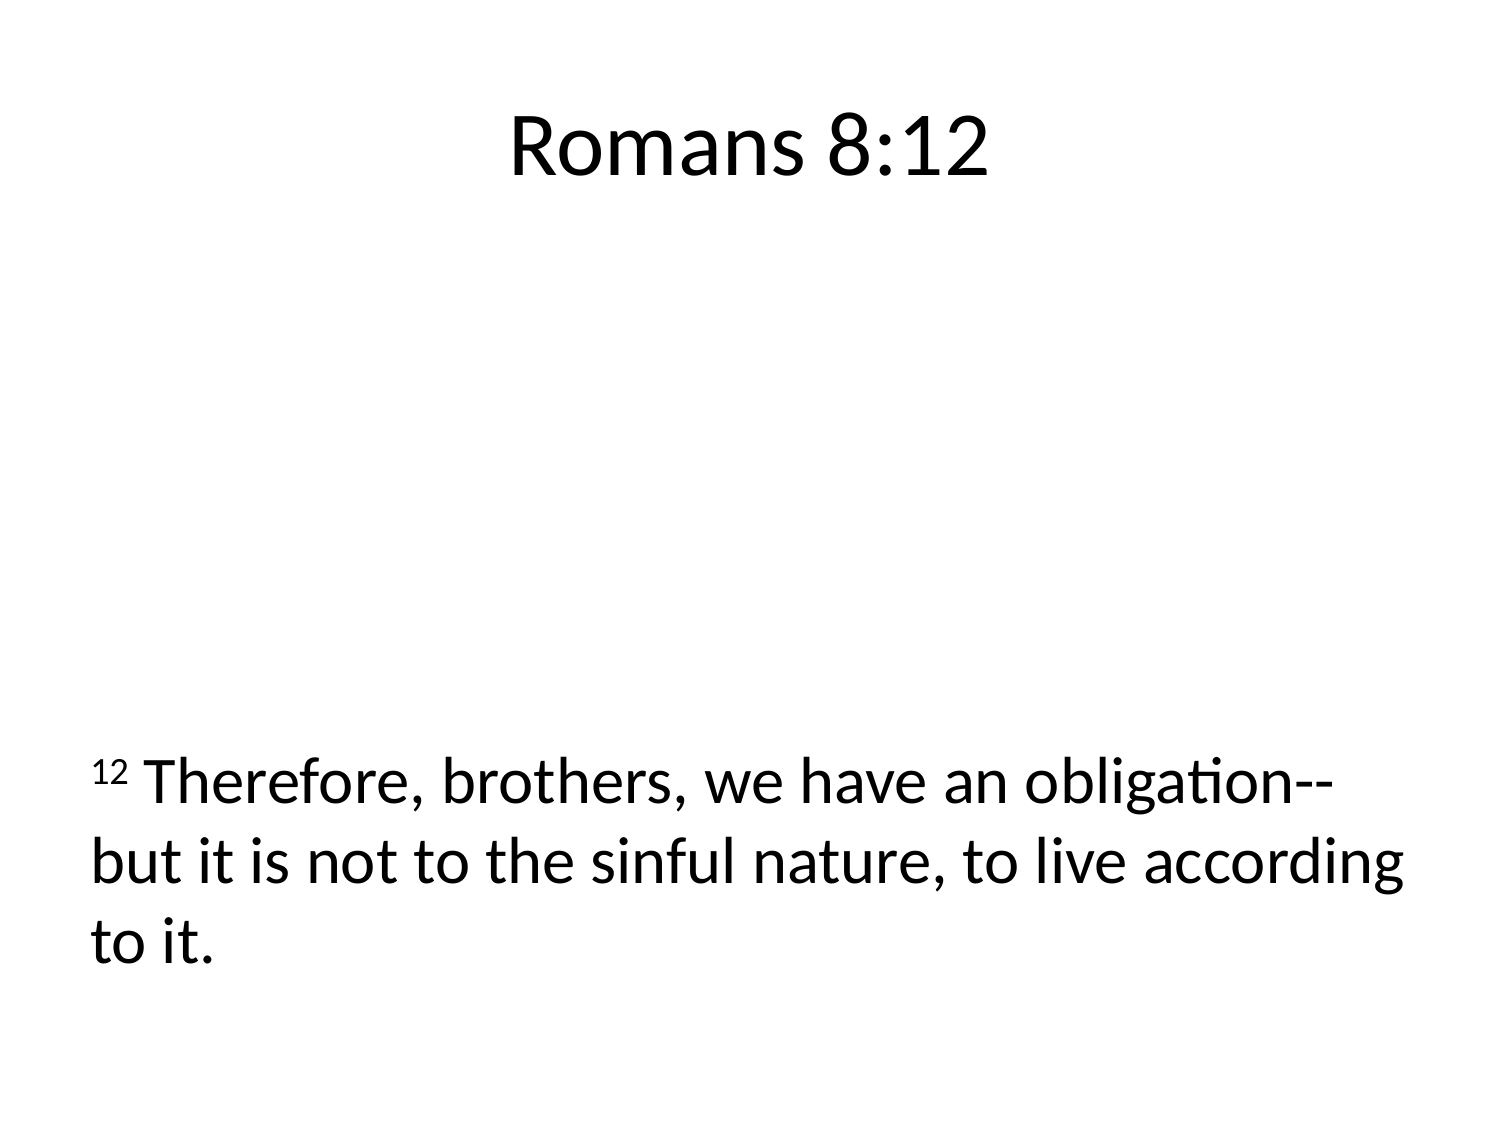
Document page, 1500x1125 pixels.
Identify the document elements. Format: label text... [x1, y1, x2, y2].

title Romans 8:12 [75, 45, 1425, 233]
list 12 Therefore, brothers, we have an obligation--but it is not to the sinful nature, to live according to it. [75, 262, 1425, 1005]
